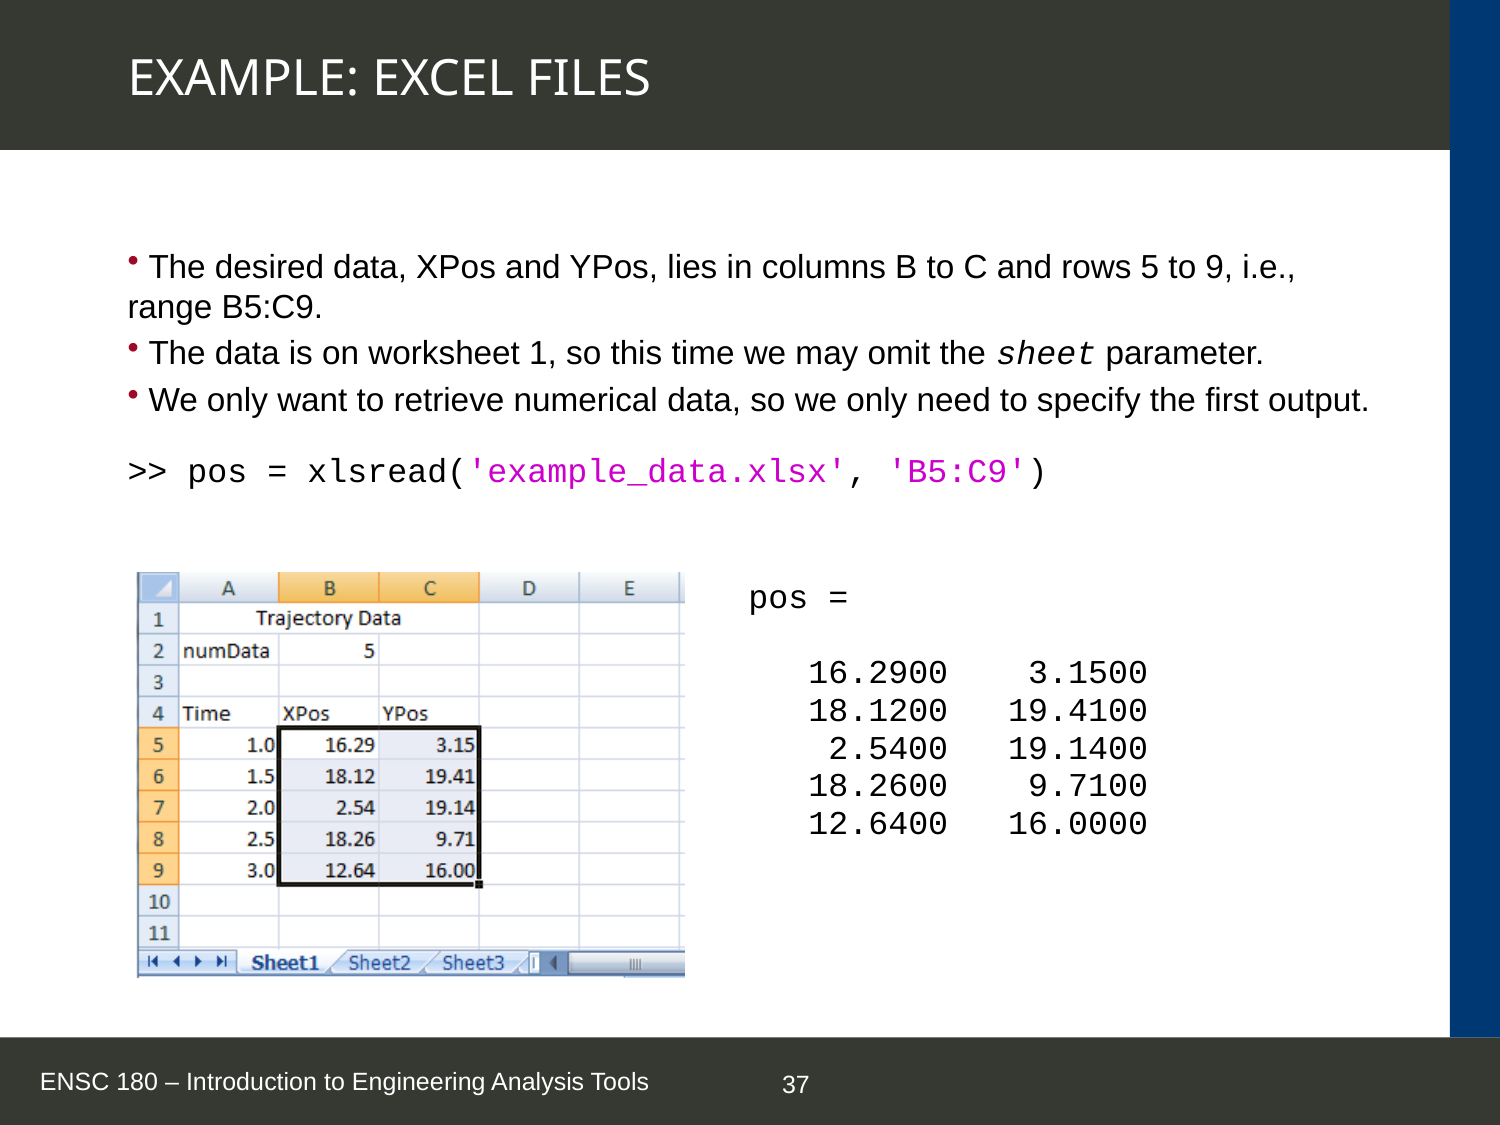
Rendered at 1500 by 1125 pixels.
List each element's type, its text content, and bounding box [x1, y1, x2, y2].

table_header pos = 16.2900 3.1500 18.1200 19.4100 2.5400 19.1400 18.2600 9.7100 12.6400 16.0000 [733, 573, 1369, 890]
title EXAMPLE: EXCEL FILES [112, 37, 1450, 138]
footer ENSC 180 – Introduction to Engineering Analysis Tools [24, 1057, 740, 1113]
list The desired data, XPos and YPos, lies in columns B to C and rows 5 to 9, i.e., range B5:C9. The data is on worksheet 1, so this time we may omit the sheet parameter. We only want to retrieve numerical data, so we only need to specify the first output. >> pos = xlsread('example_data.xlsx', 'B5:C9') [112, 237, 1388, 1029]
picture [135, 572, 685, 978]
